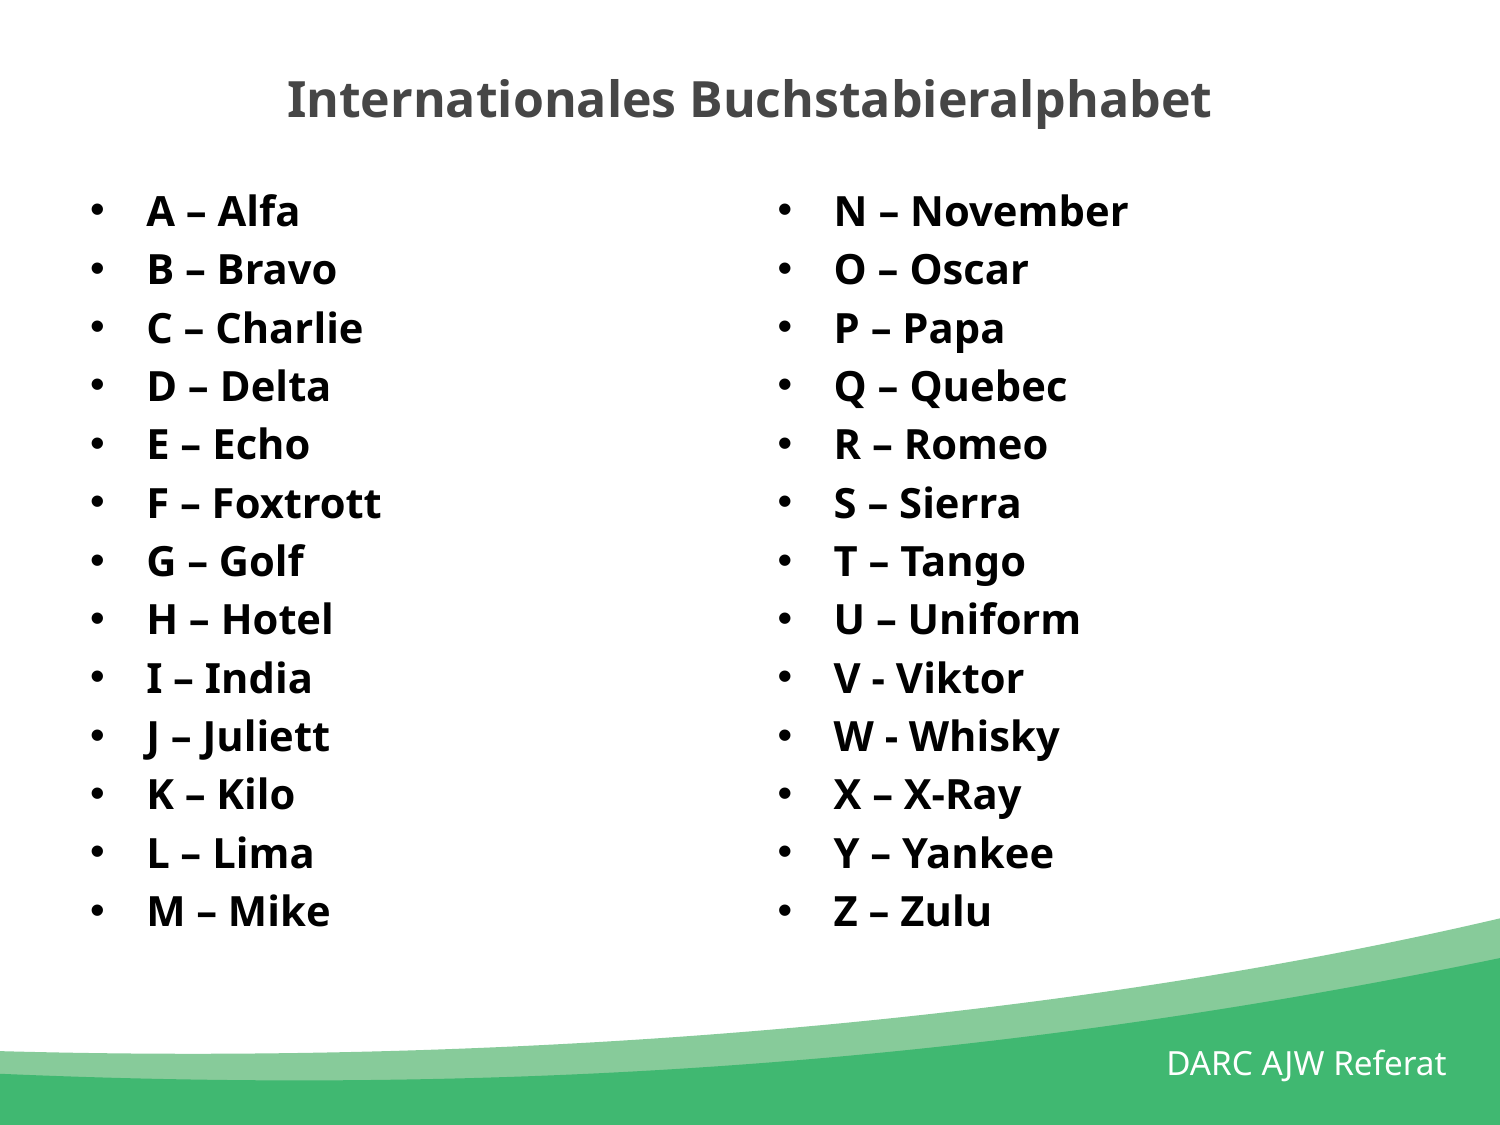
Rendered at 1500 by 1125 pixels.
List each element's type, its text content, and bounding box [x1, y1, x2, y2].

title Internationales Buchstabieralphabet [75, 45, 1425, 149]
list A – Alfa B – Bravo C – Charlie D – Delta E – Echo F – Foxtrott G – Golf H – Hotel I – India J – Juliett K – Kilo L – Lima M – Mike [75, 177, 738, 1000]
list N – November O – Oscar P – Papa Q – Quebec R – Romeo S – Sierra T – Tango U – Uniform V - Viktor W - Whisky X – X-Ray Y – Yankee Z – Zulu [762, 177, 1425, 1000]
